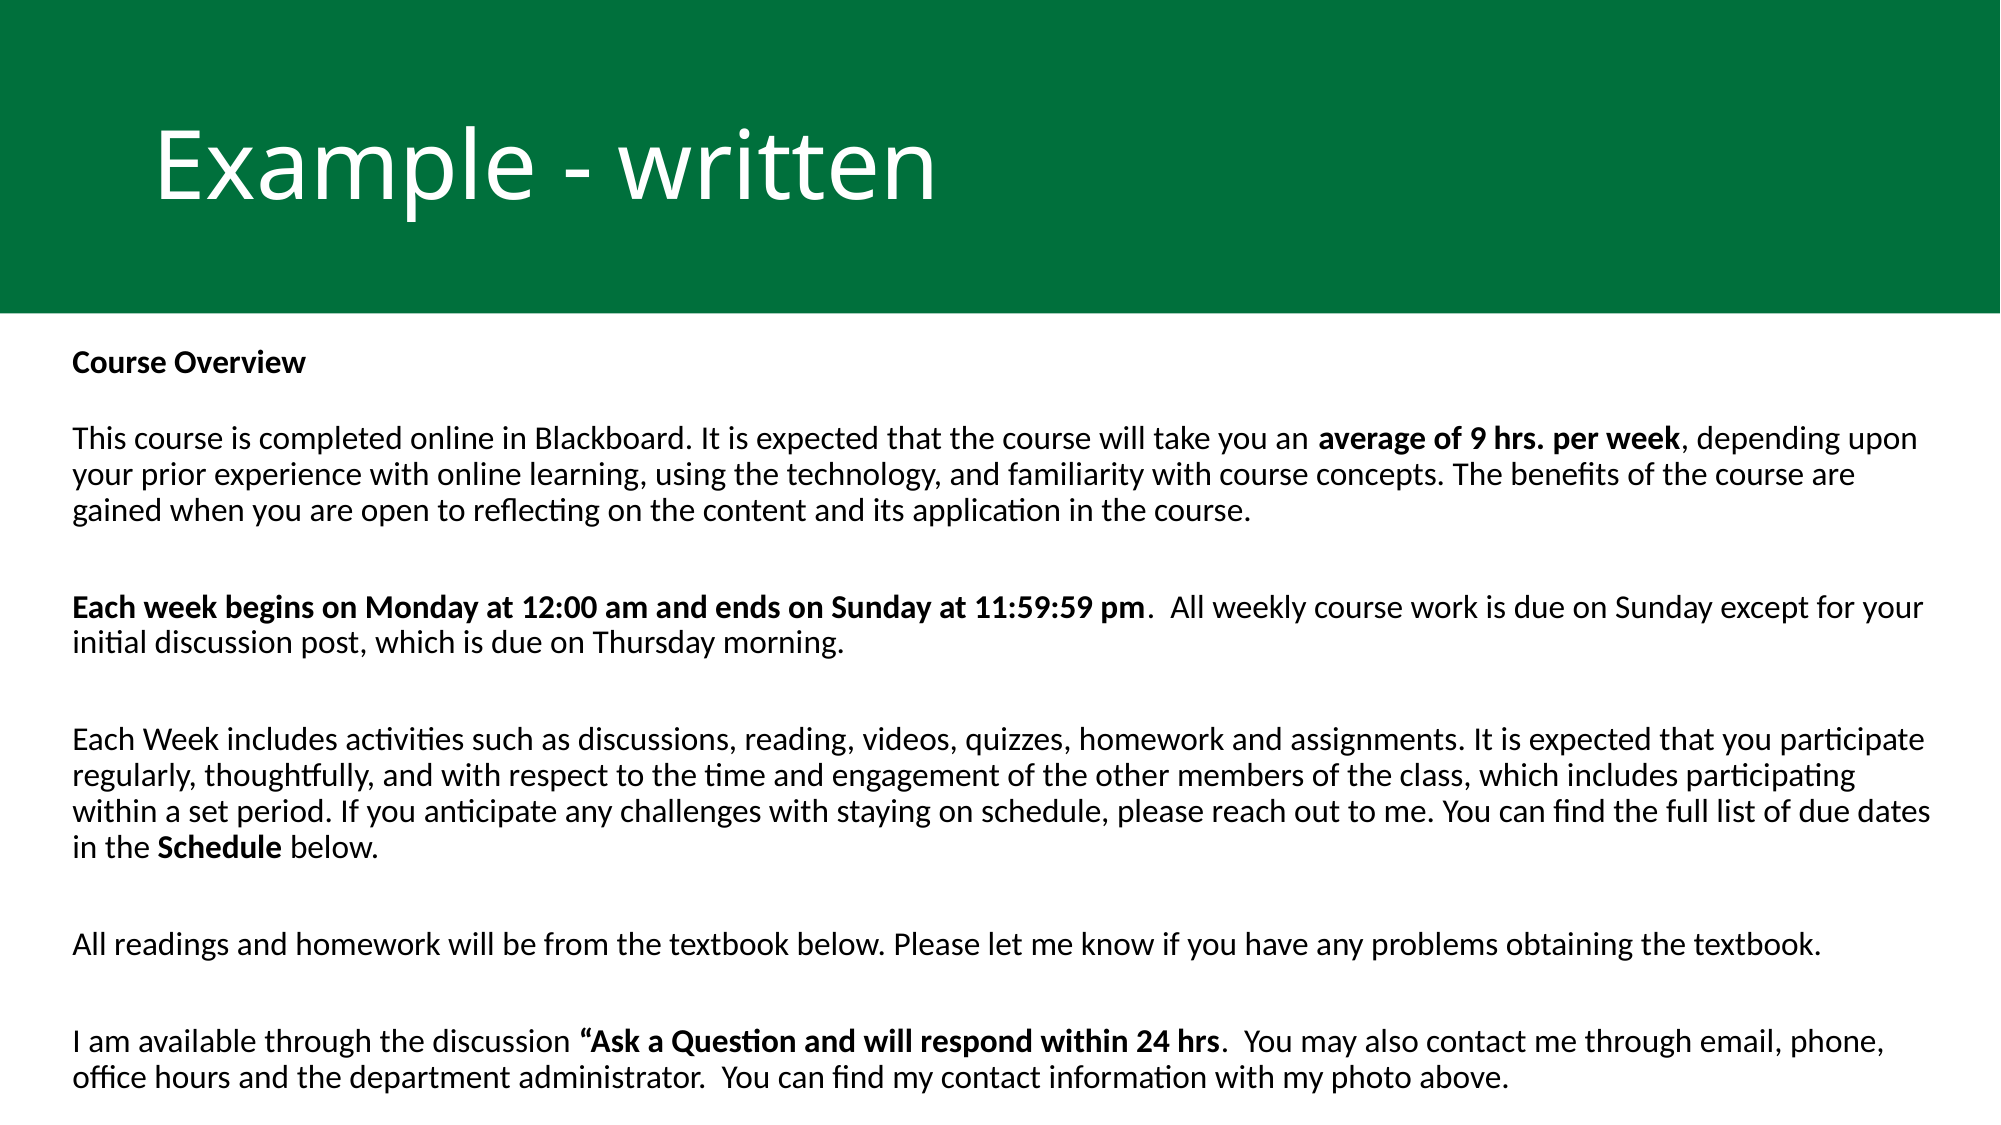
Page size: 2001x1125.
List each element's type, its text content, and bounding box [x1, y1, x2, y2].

text_box [0, 0, 2000, 314]
title Example - written [137, 59, 1863, 278]
list Course Overview This course is completed online in Blackboard. It is expected that the course will take you an average of 9 hrs. per week, depending upon your prior experience with online learning, using the technology, and familiarity with course concepts. The benefits of the course are gained when you are open to reflecting on the content and its application in the course. Each week begins on Monday at 12:00 am and ends on Sunday at 11:59:59 pm. All weekly course work is due on Sunday except for your initial discussion post, which is due on Thursday morning. Each Week includes activities such as discussions, reading, videos, quizzes, homework and assignments. It is expected that you participate regularly, thoughtfully, and with respect to the time and engagement of the other members of the class, which includes participating within a set period. If you anticipate any challenges with staying on schedule, please reach out to me. You can find the full list of due dates in the Schedule below. All readings and homework will be from the textbook below. Please let me know if you have any problems obtaining the textbook. I am available through the discussion “Ask a Question and will respond within 24 hrs. You may also contact me through email, phone, office hours and the department administrator. You can find my contact information with my photo above. [57, 337, 1966, 1111]
